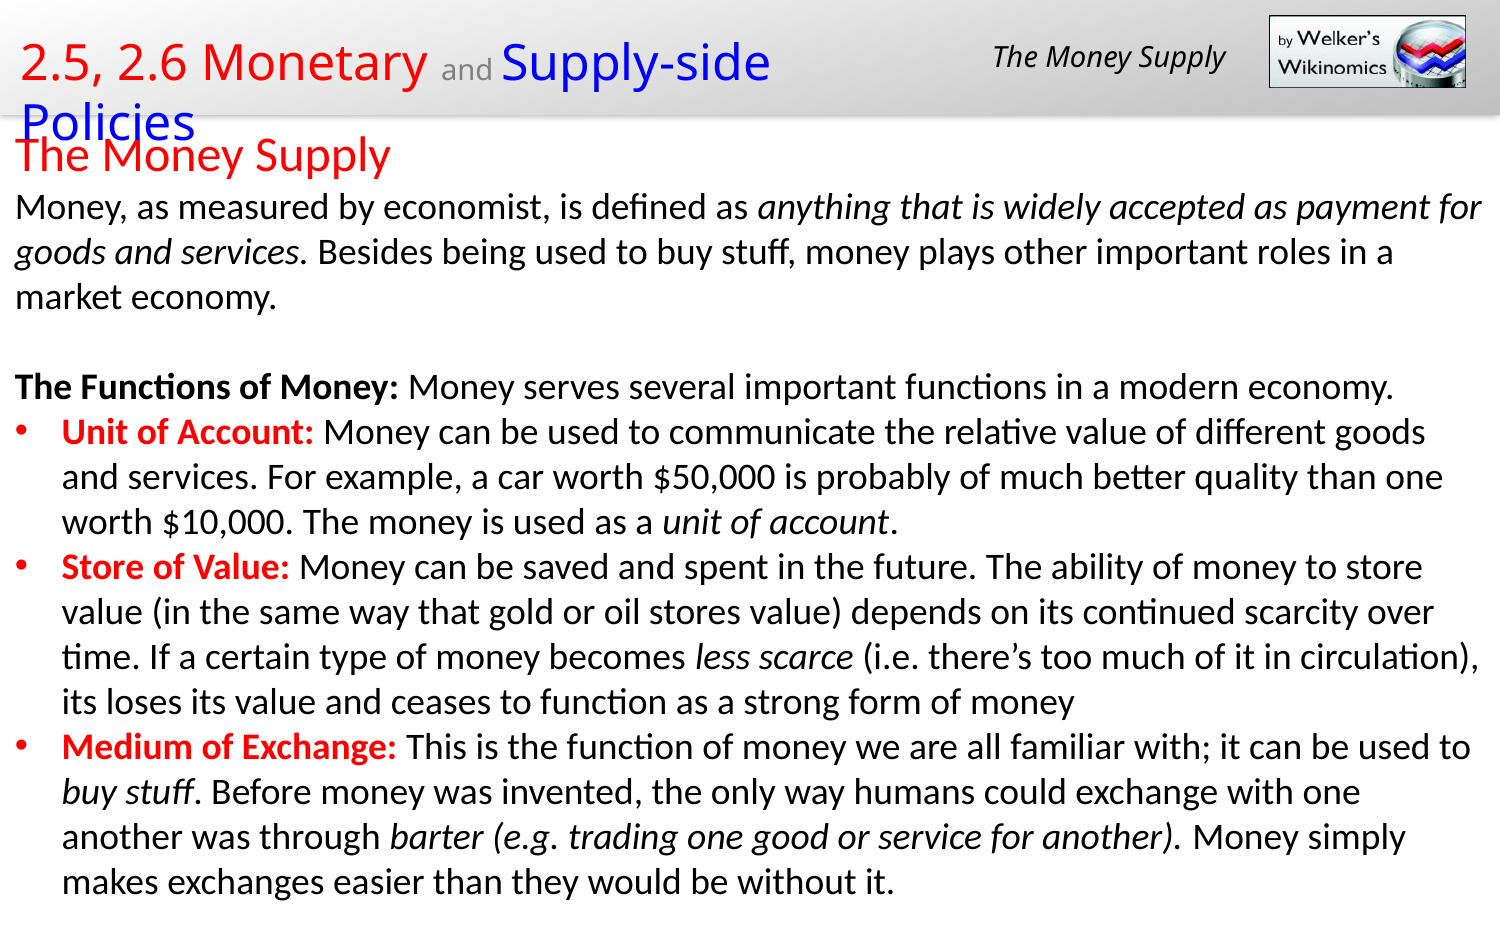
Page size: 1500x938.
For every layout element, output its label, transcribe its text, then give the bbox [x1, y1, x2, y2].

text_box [0, 0, 1500, 115]
text_box The Money Supply Money, as measured by economist, is defined as anything that is widely accepted as payment for goods and services. Besides being used to buy stuff, money plays other important roles in a market economy. The Functions of Money: Money serves several important functions in a modern economy. Unit of Account: Money can be used to communicate the relative value of different goods and services. For example, a car worth $50,000 is probably of much better quality than one worth $10,000. The money is used as a unit of account. Store of Value: Money can be saved and spent in the future. The ability of money to store value (in the same way that gold or oil stores value) depends on its continued scarcity over time. If a certain type of money becomes less scarce (i.e. there’s too much of it in circulation), its loses its value and ceases to function as a strong form of money Medium of Exchange: This is the function of money we are all familiar with; it can be used to buy stuff. Before money was invented, the only way humans could exchange with one another was through barter (e.g. trading one good or service for another). Money simply makes exchanges easier than they would be without it. [0, 123, 1500, 910]
